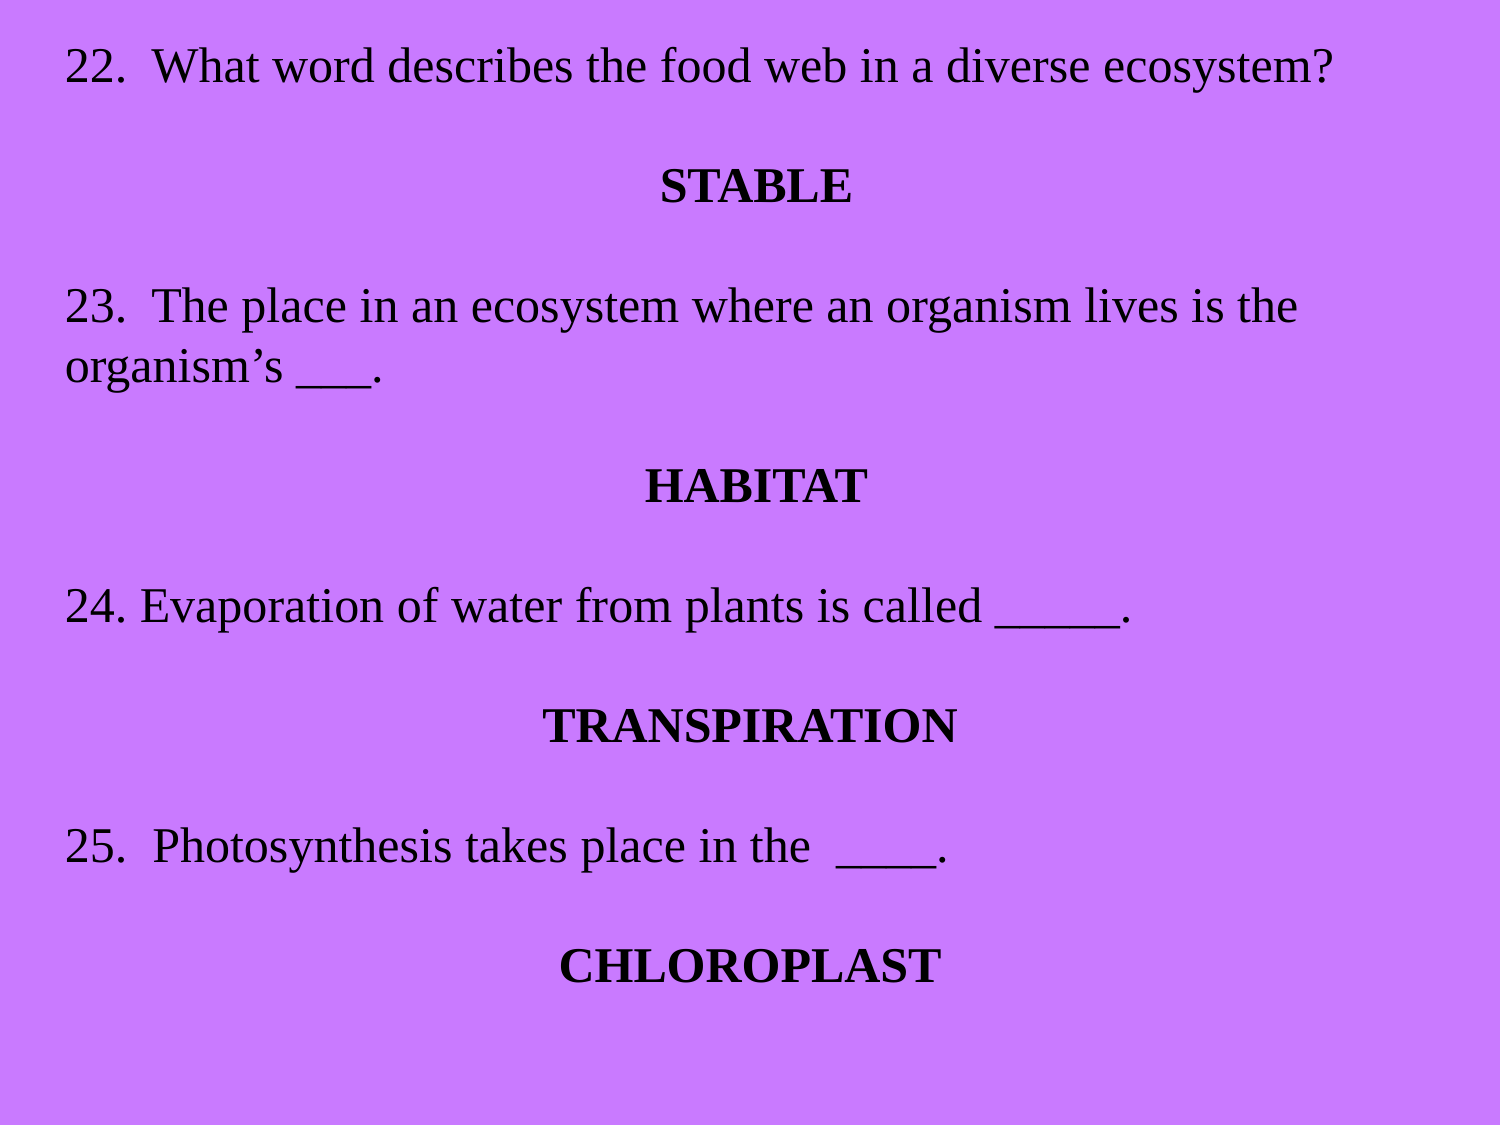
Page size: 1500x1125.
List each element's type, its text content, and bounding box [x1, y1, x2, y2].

text_box 22. What word describes the food web in a diverse ecosystem? STABLE 23. The place in an ecosystem where an organism lives is the organism’s ___. HABITAT 24. Evaporation of water from plants is called _____. TRANSPIRATION 25. Photosynthesis takes place in the ____. CHLOROPLAST [50, 24, 1450, 1000]
